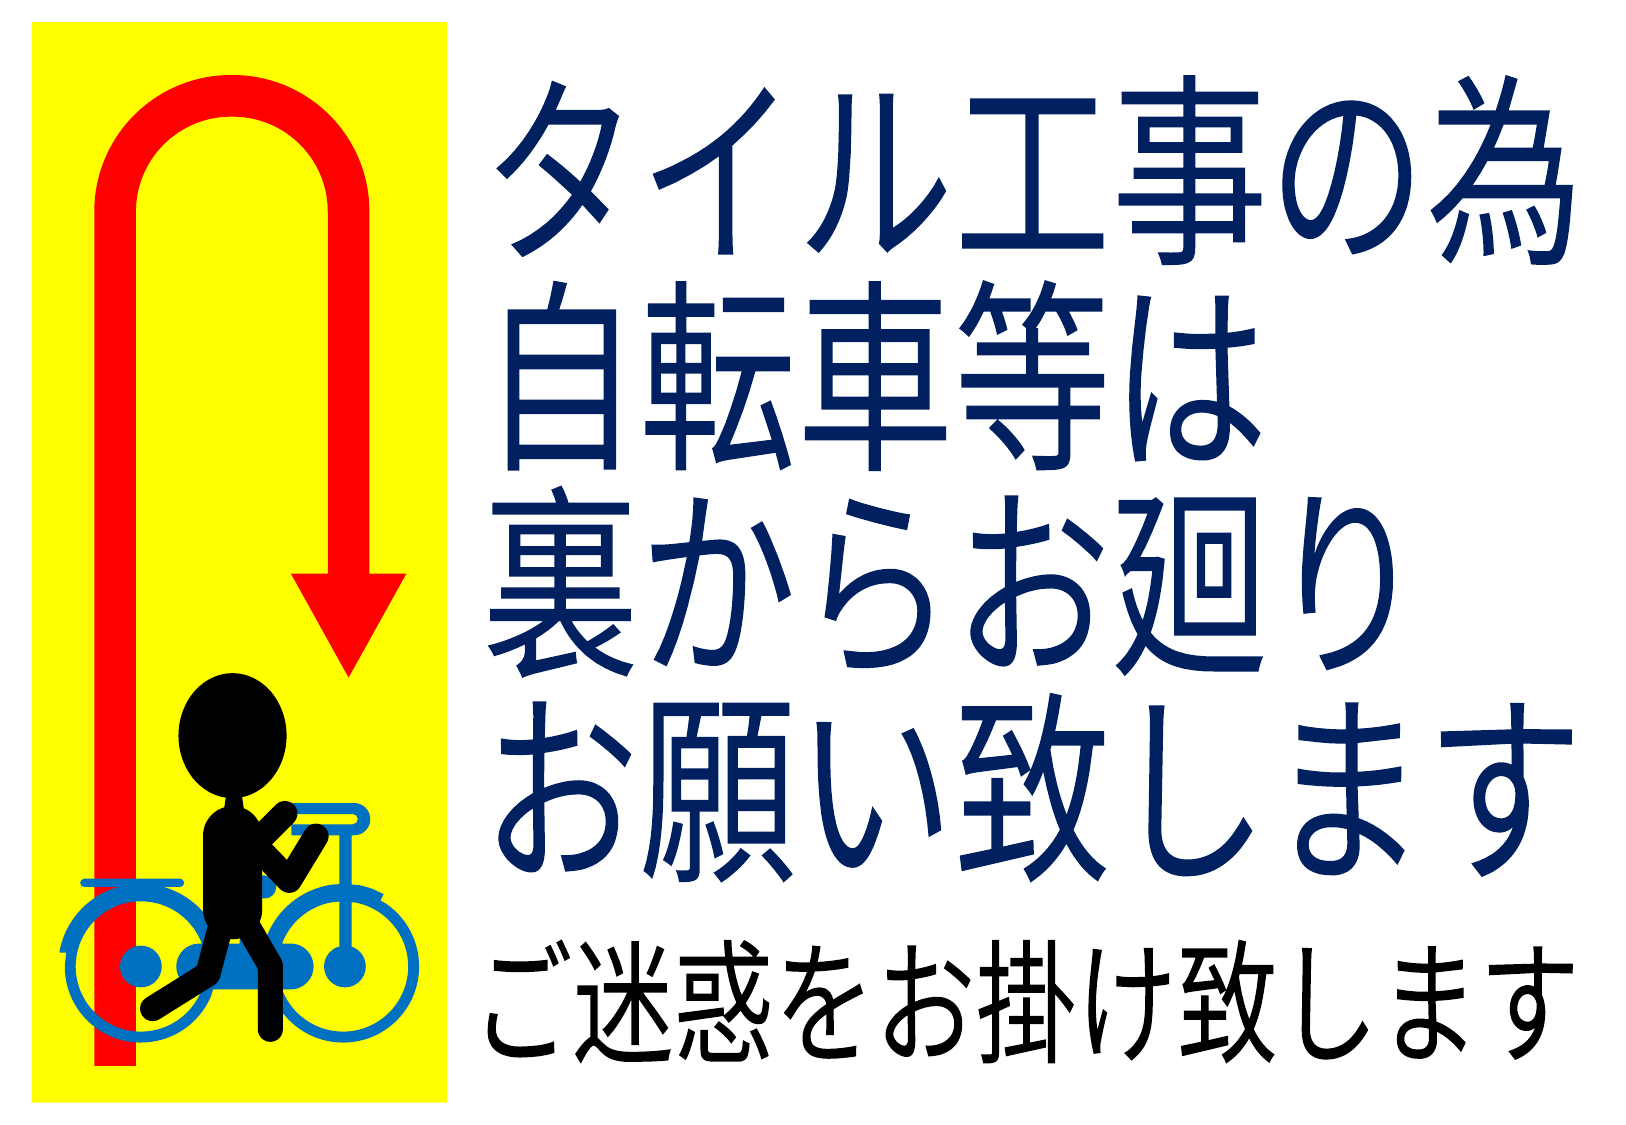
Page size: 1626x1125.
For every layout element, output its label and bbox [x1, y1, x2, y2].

text_box [92, 72, 409, 671]
text_box [30, 20, 449, 1105]
text_box [59, 672, 420, 1043]
text_box [487, 74, 1574, 1065]
text_box [92, 1052, 139, 1068]
